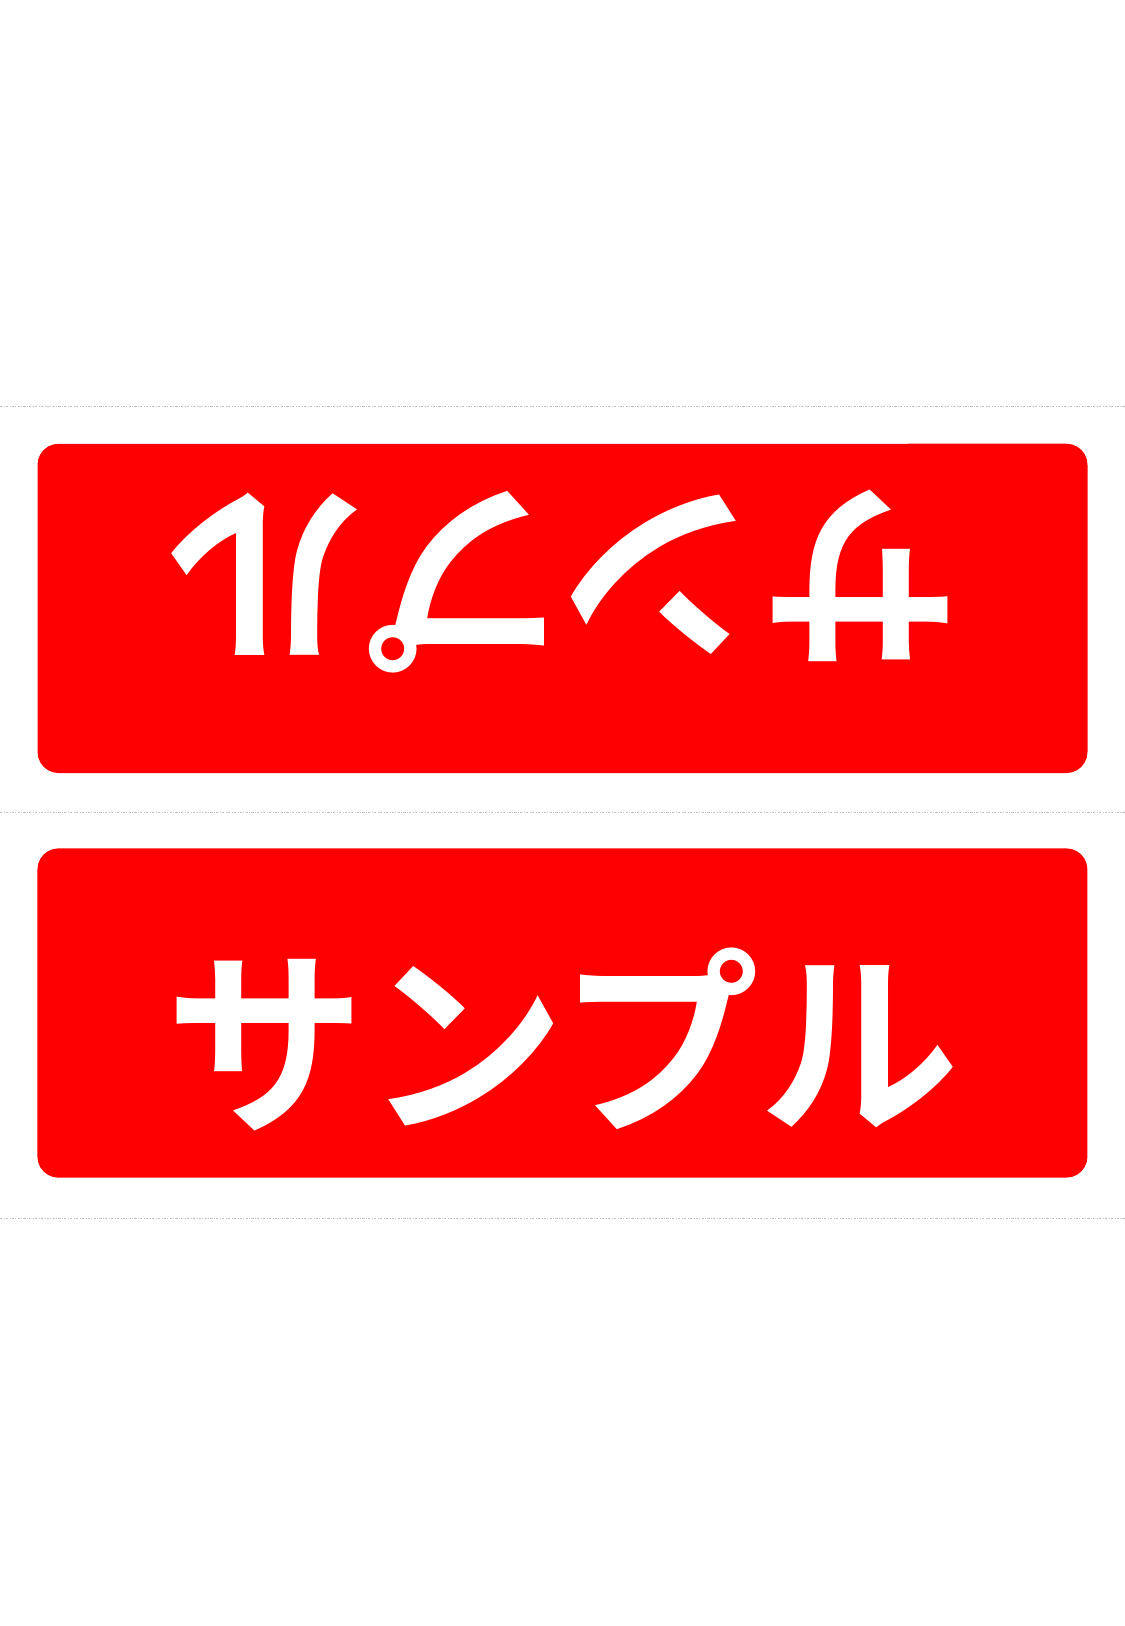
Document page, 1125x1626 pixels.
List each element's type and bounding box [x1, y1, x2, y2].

text_box [37, 848, 1088, 1178]
text_box [37, 443, 1088, 773]
